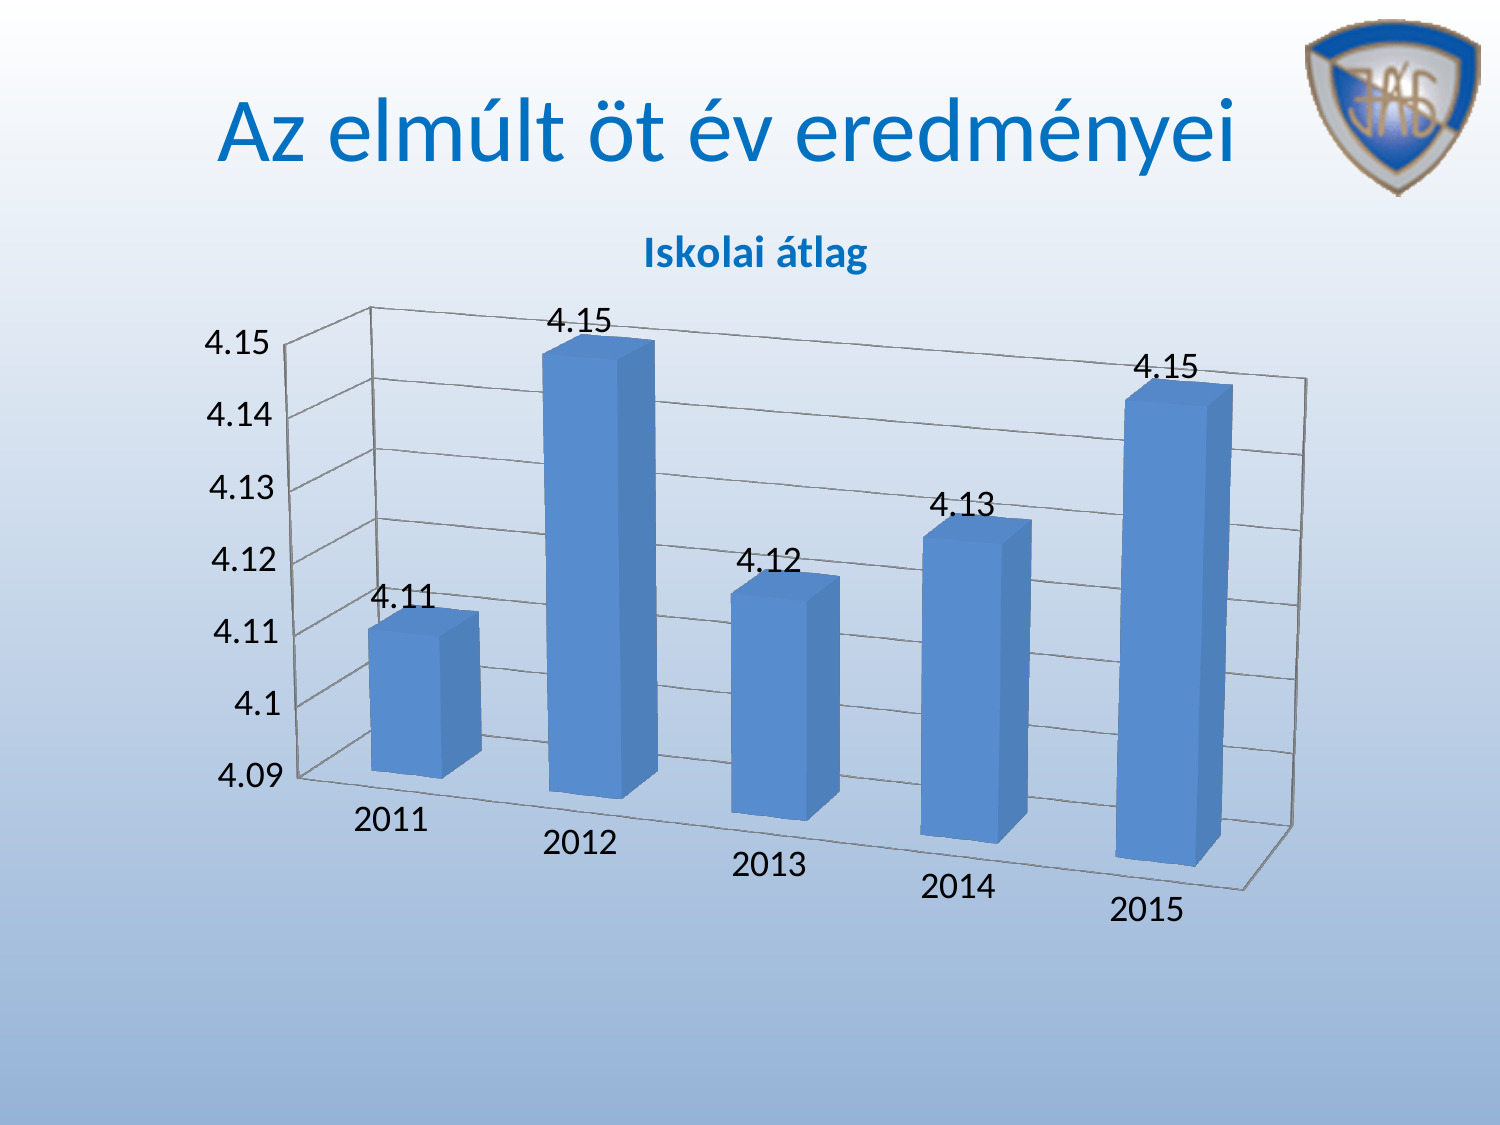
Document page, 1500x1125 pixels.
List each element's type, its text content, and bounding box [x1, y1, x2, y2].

picture [1305, 19, 1481, 197]
chart [123, 196, 1389, 947]
title Az elmúlt öt év eredményei [53, 30, 1404, 219]
